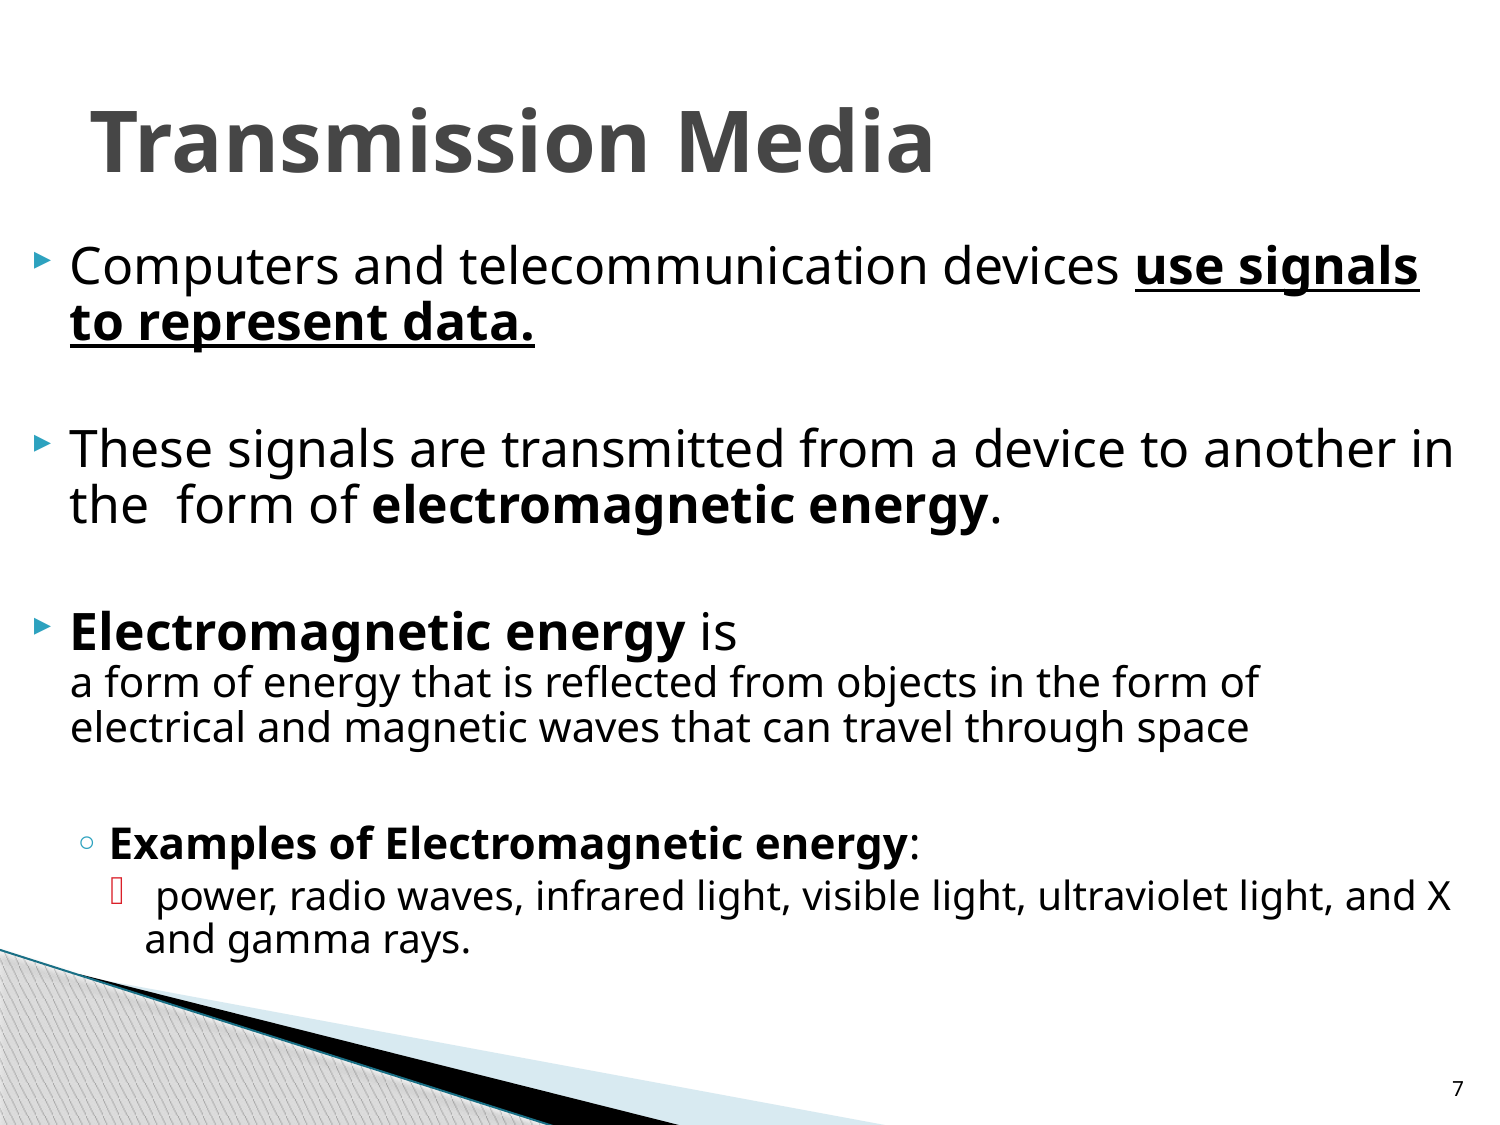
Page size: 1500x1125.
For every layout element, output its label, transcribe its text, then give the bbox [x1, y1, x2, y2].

list Computers and telecommunication devices use signals to represent data. These signals are transmitted from a device to another in the form of electromagnetic energy. Electromagnetic energy is a form of energy that is reflected from objects in the form of electrical and magnetic waves that can travel through space Examples of Electromagnetic energy: power, radio waves, infrared light, visible light, ultraviolet light, and X and gamma rays. [0, 232, 1500, 975]
title Transmission Media [75, 45, 1425, 233]
slide_number 7 [1418, 1051, 1479, 1112]
